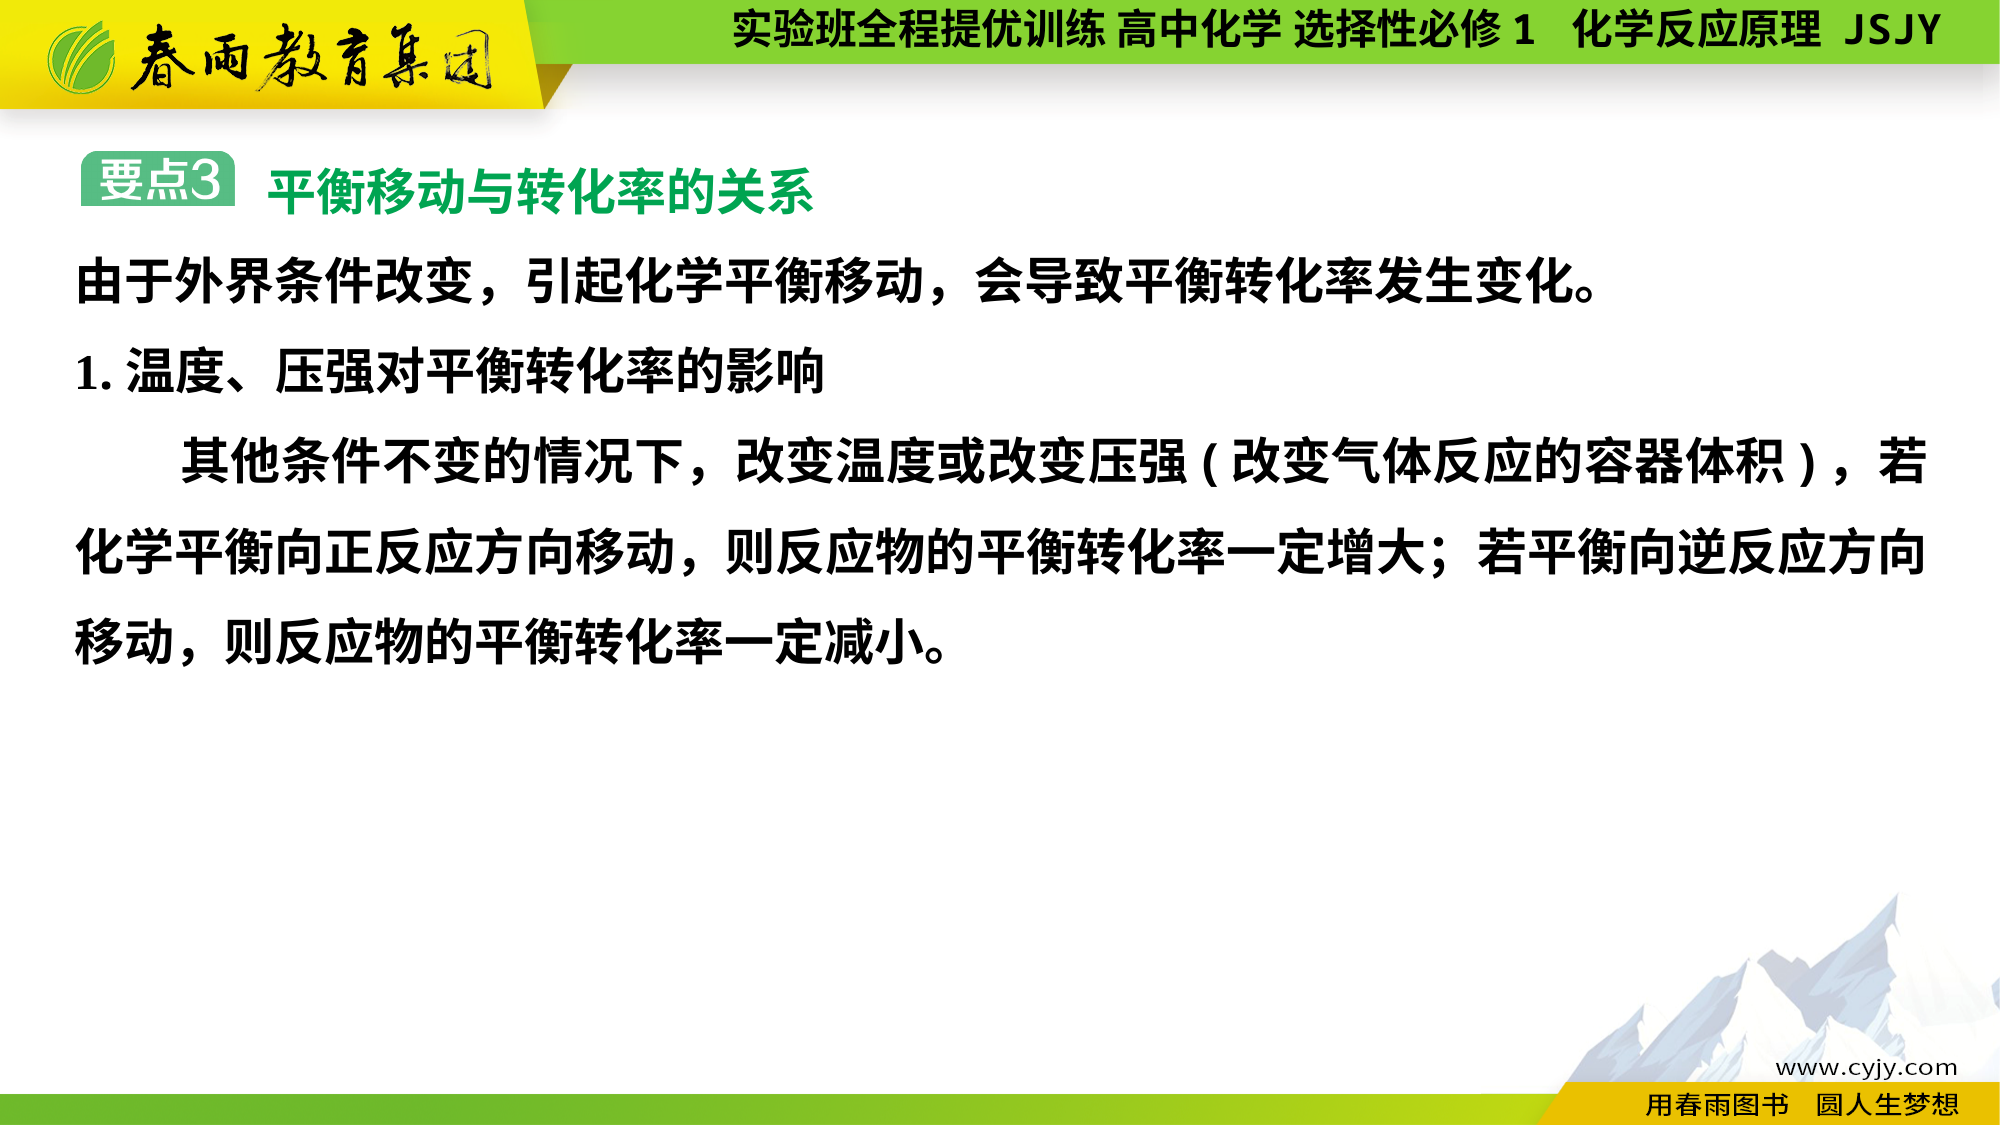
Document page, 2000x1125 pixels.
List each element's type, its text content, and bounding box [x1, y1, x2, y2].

picture [0, 0, 2000, 1125]
list 平衡移动与转化率的关系 由于外界条件改变，引起化学平衡移动，会导致平衡转化率发生变化。 1.温度、压强对平衡转化率的影响 其他条件不变的情况下，改变温度或改变压强(改变气体反应的容器体积)，若化学平衡向正反应方向移动，则反应物的平衡转化率一定增大；若平衡向逆反应方向移动，则反应物的平衡转化率一定减小。 [59, 122, 1944, 683]
